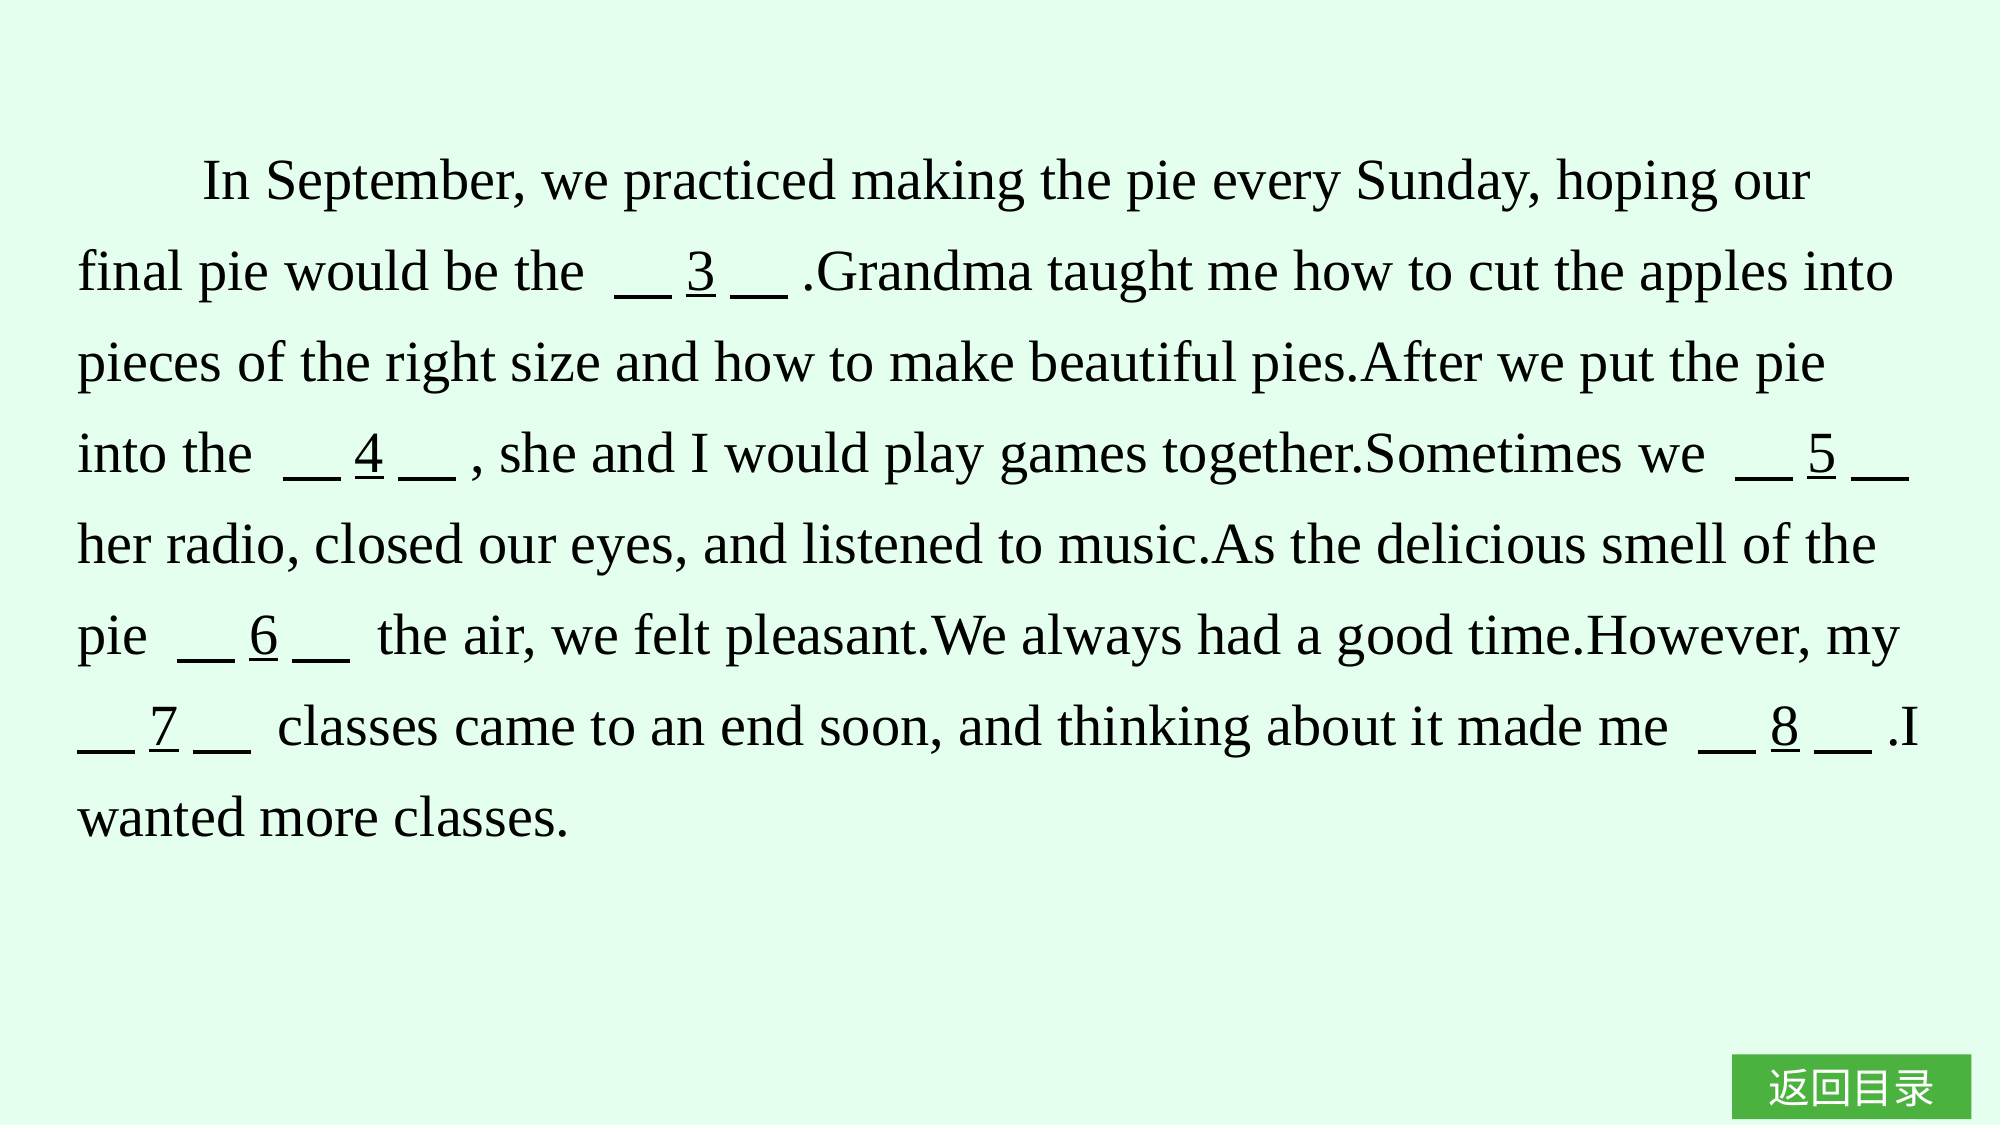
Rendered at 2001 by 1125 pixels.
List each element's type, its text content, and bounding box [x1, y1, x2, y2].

text_box In September, we practiced making the pie every Sunday, hoping our final pie would be the 3 .Grandma taught me how to cut the apples into pieces of the right size and how to make beautiful pies.After we put the pie into the 4 , she and I would play games together.Sometimes we 5 her radio, closed our eyes, and listened to music.As the delicious smell of the pie 6 the air, we felt pleasant.We always had a good time.However, my 7 classes came to an end soon, and thinking about it made me 8 .I wanted more classes. [62, 113, 1938, 856]
